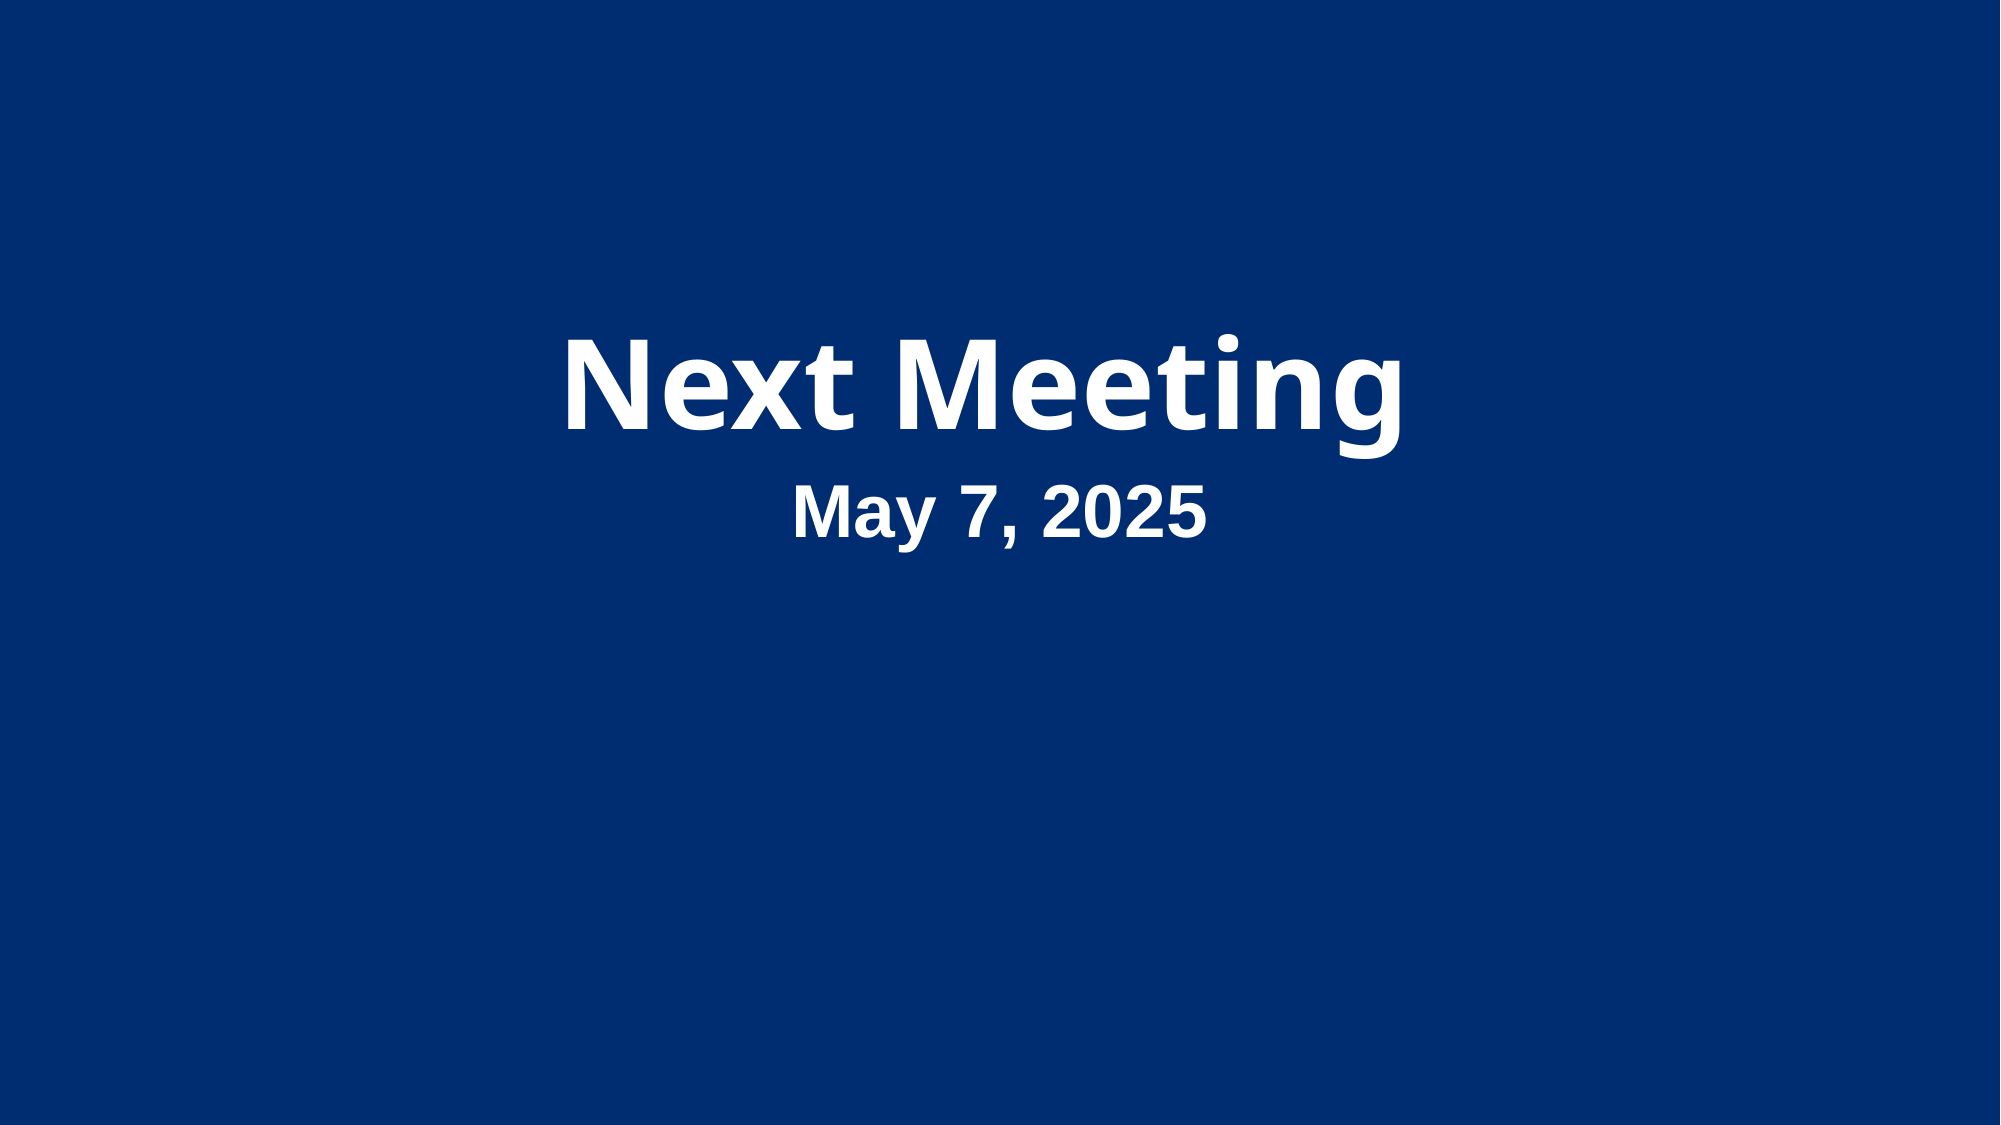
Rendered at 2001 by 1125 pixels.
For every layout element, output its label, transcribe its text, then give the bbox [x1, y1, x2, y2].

text_box May 7, 2025 [45, 465, 1955, 549]
text_box Next Meeting [45, 313, 1955, 465]
